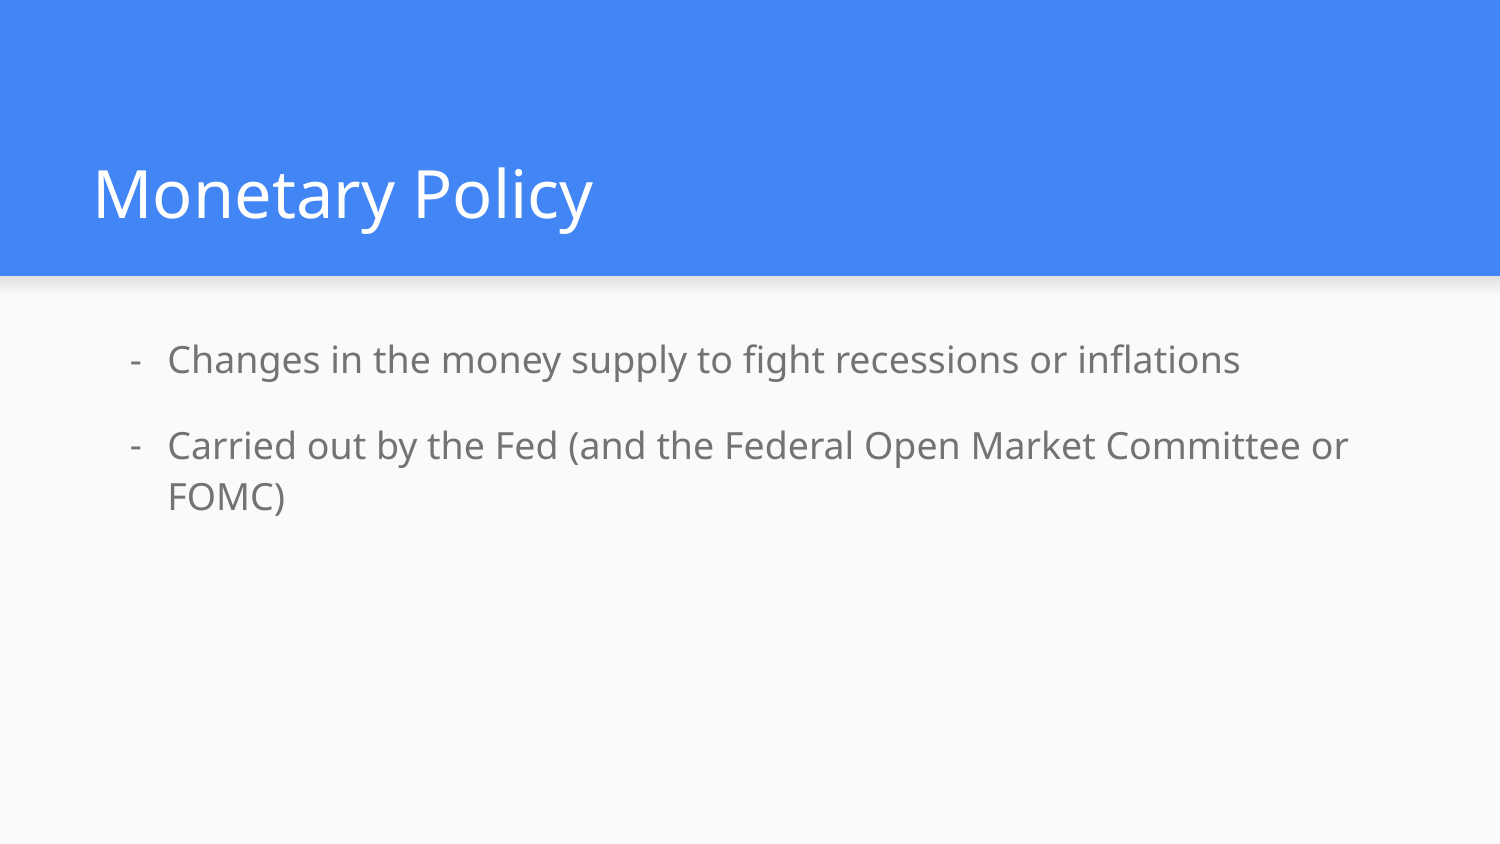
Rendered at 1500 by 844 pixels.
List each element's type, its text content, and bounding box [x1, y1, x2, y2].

list Changes in the money supply to fight recessions or inflations Carried out by the Fed (and the Federal Open Market Committee or FOMC) [77, 314, 1427, 760]
title Monetary Policy [77, 121, 1427, 248]
